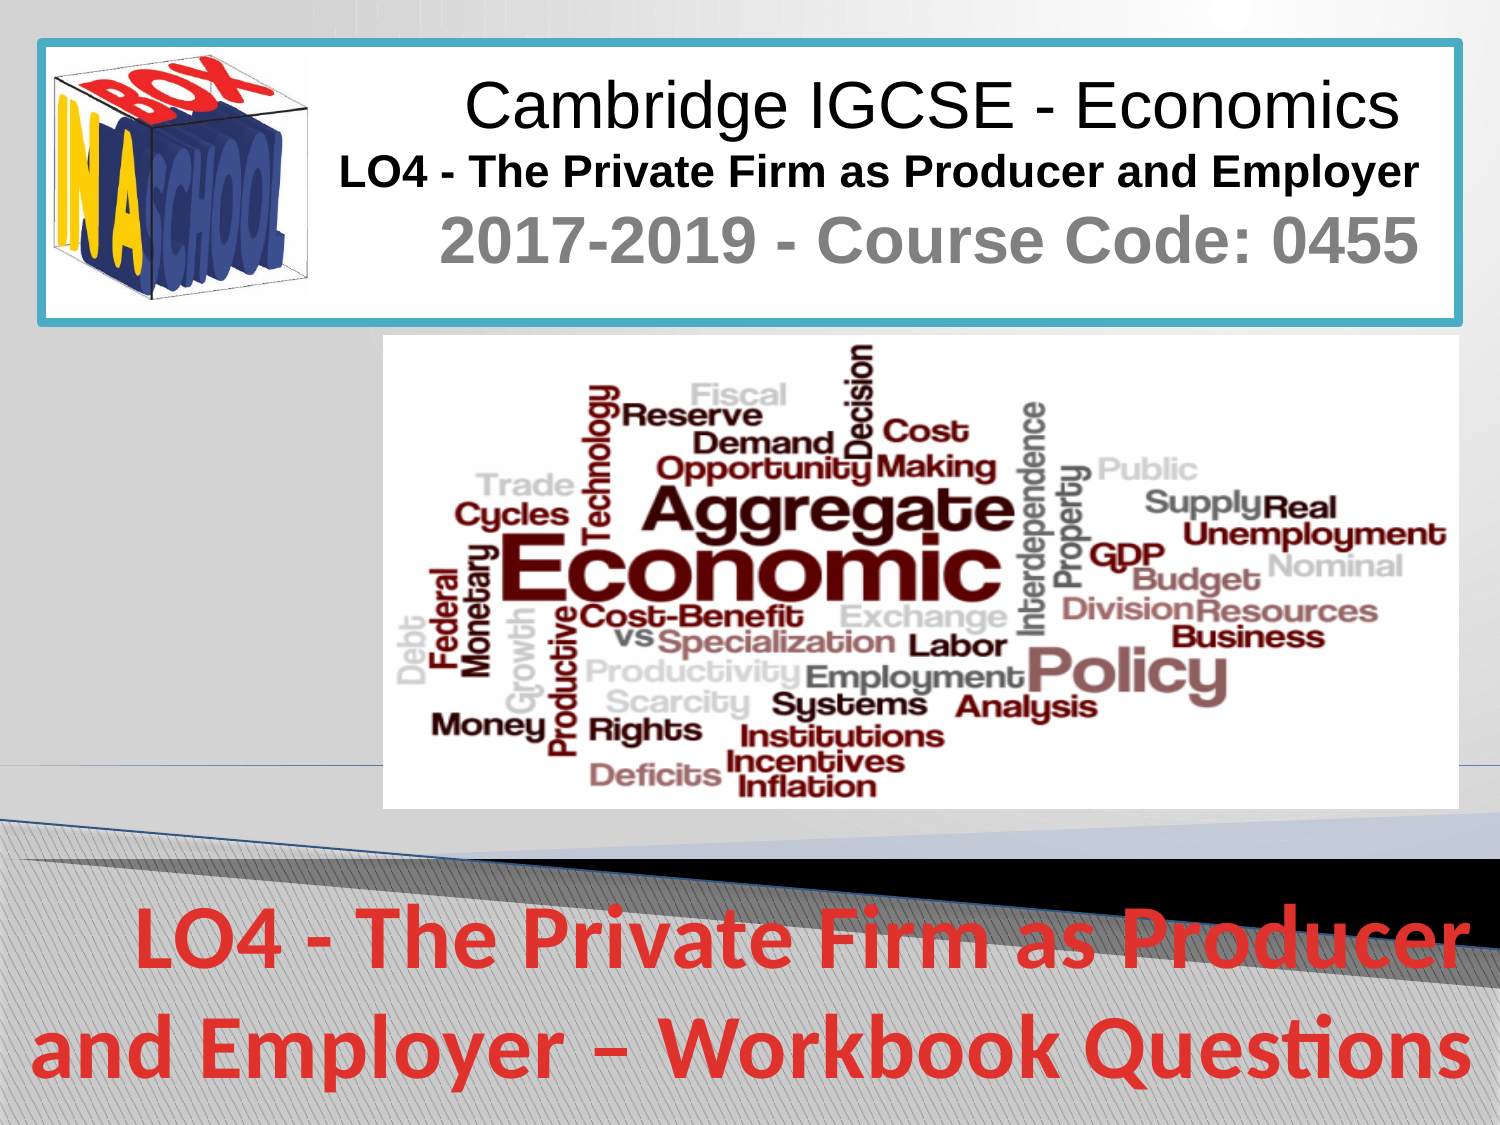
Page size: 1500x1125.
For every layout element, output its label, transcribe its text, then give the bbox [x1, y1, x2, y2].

picture [5, 859, 545, 869]
text_box [37, 38, 1463, 327]
picture [383, 335, 1459, 809]
picture [1495, 951, 1500, 989]
picture [52, 54, 309, 300]
subtitle LO4 - The Private Firm as Producer and Employer – Workbook Questions [17, 869, 1495, 997]
text_box Cambridge IGCSE - Economics LO4 - The Private Firm as Producer and Employer 2017-2019 - Course Code: 0455 [309, 54, 1436, 285]
